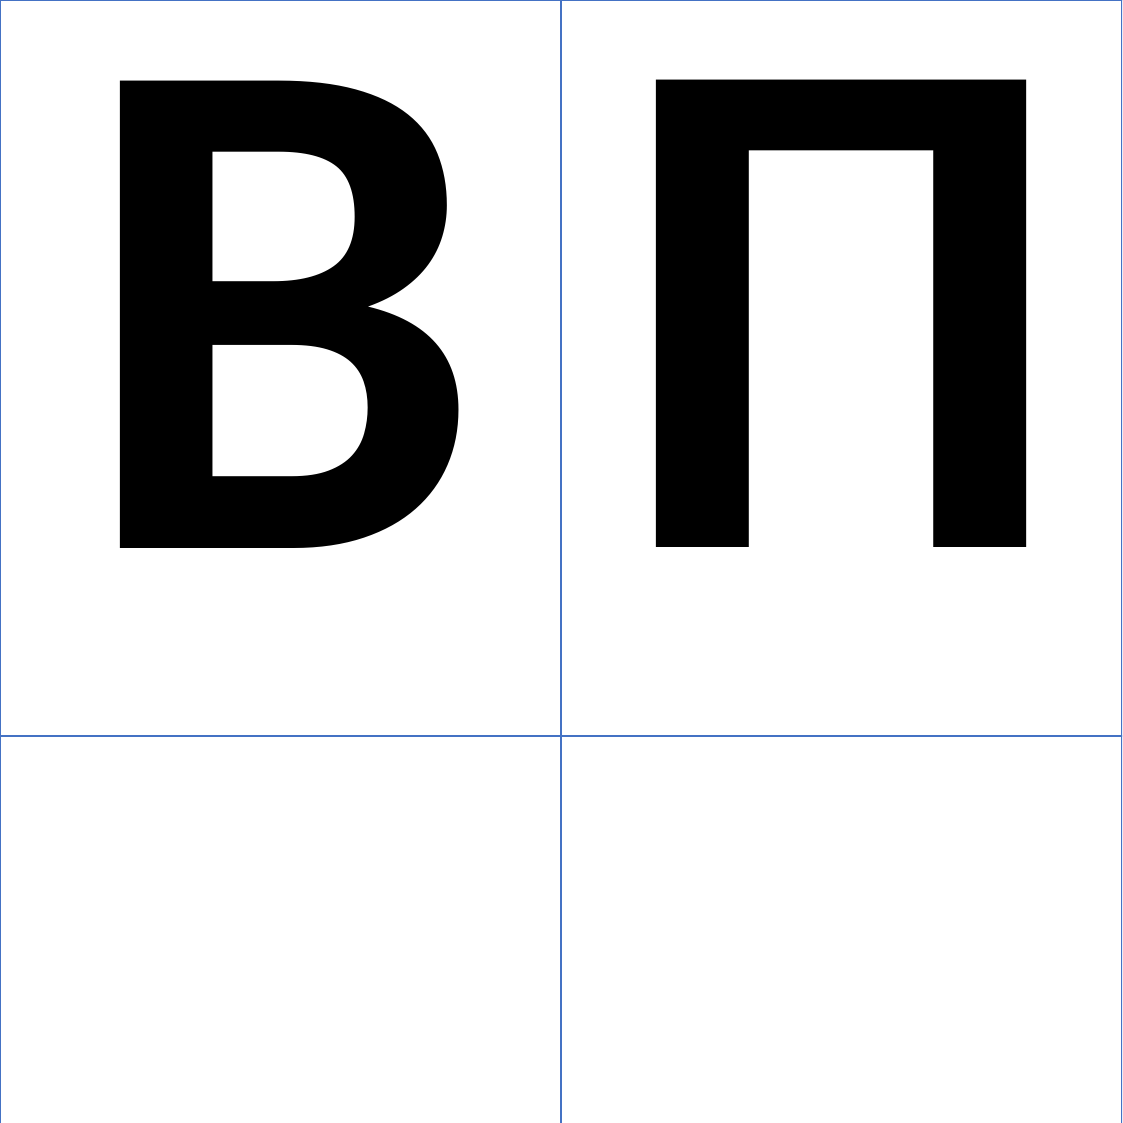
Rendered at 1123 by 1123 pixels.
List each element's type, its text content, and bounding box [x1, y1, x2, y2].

table_cell [1, 737, 560, 1123]
table_cell [562, 737, 1121, 1123]
table_header В [1, 1, 560, 735]
table_header П [562, 1, 1121, 735]
